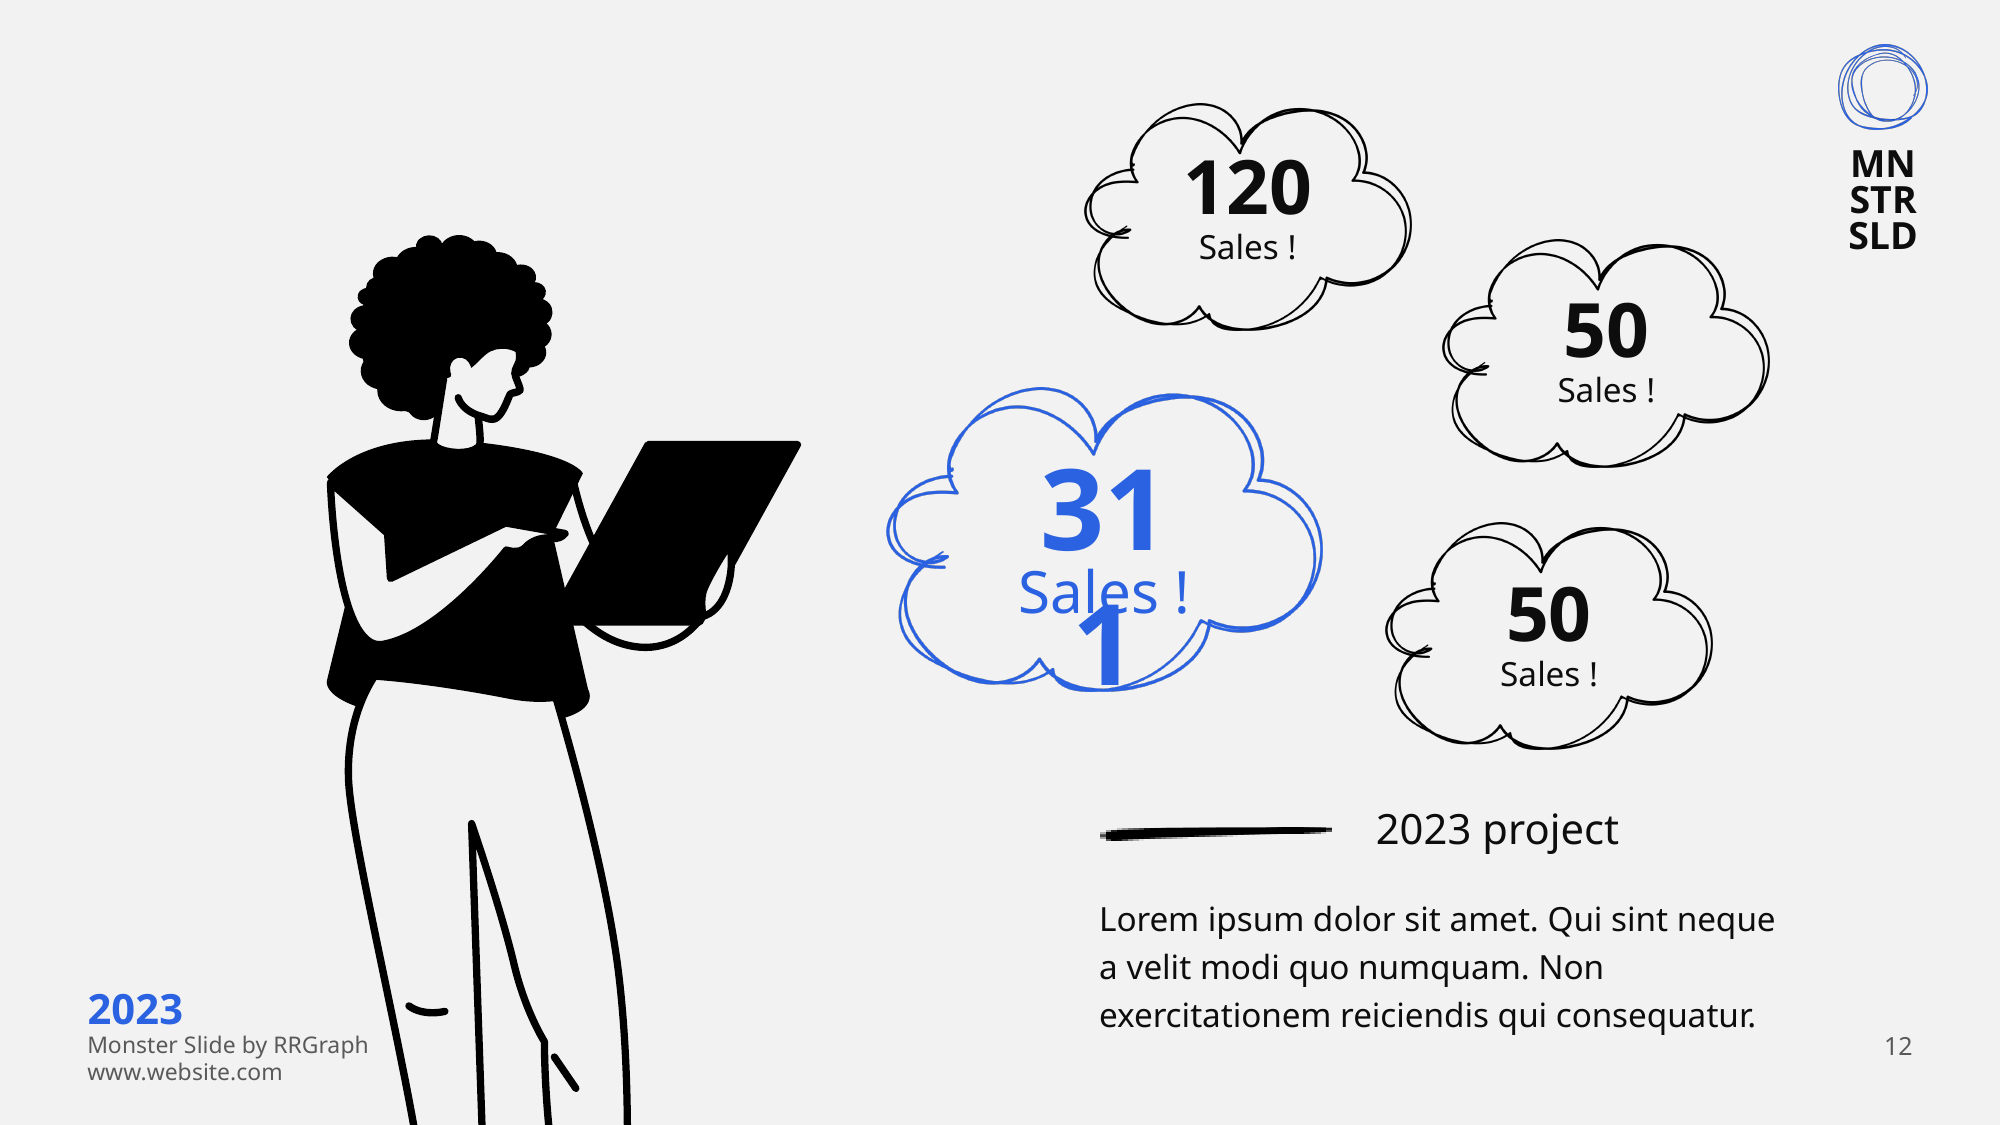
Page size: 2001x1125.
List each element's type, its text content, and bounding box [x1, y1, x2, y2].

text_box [0, 0, 915, 898]
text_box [1442, 239, 1770, 468]
picture [1838, 44, 1928, 130]
text_box Lorem ipsum dolor sit amet. Qui sint neque a velit modi quo numquam. Non exercitationem reiciendis qui consequatur. [1084, 883, 1811, 1042]
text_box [1385, 522, 1713, 750]
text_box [326, 898, 802, 1125]
picture [1084, 827, 1349, 841]
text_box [915, 387, 1323, 692]
text_box 2023 project [1361, 795, 1810, 861]
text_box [1084, 103, 1412, 331]
